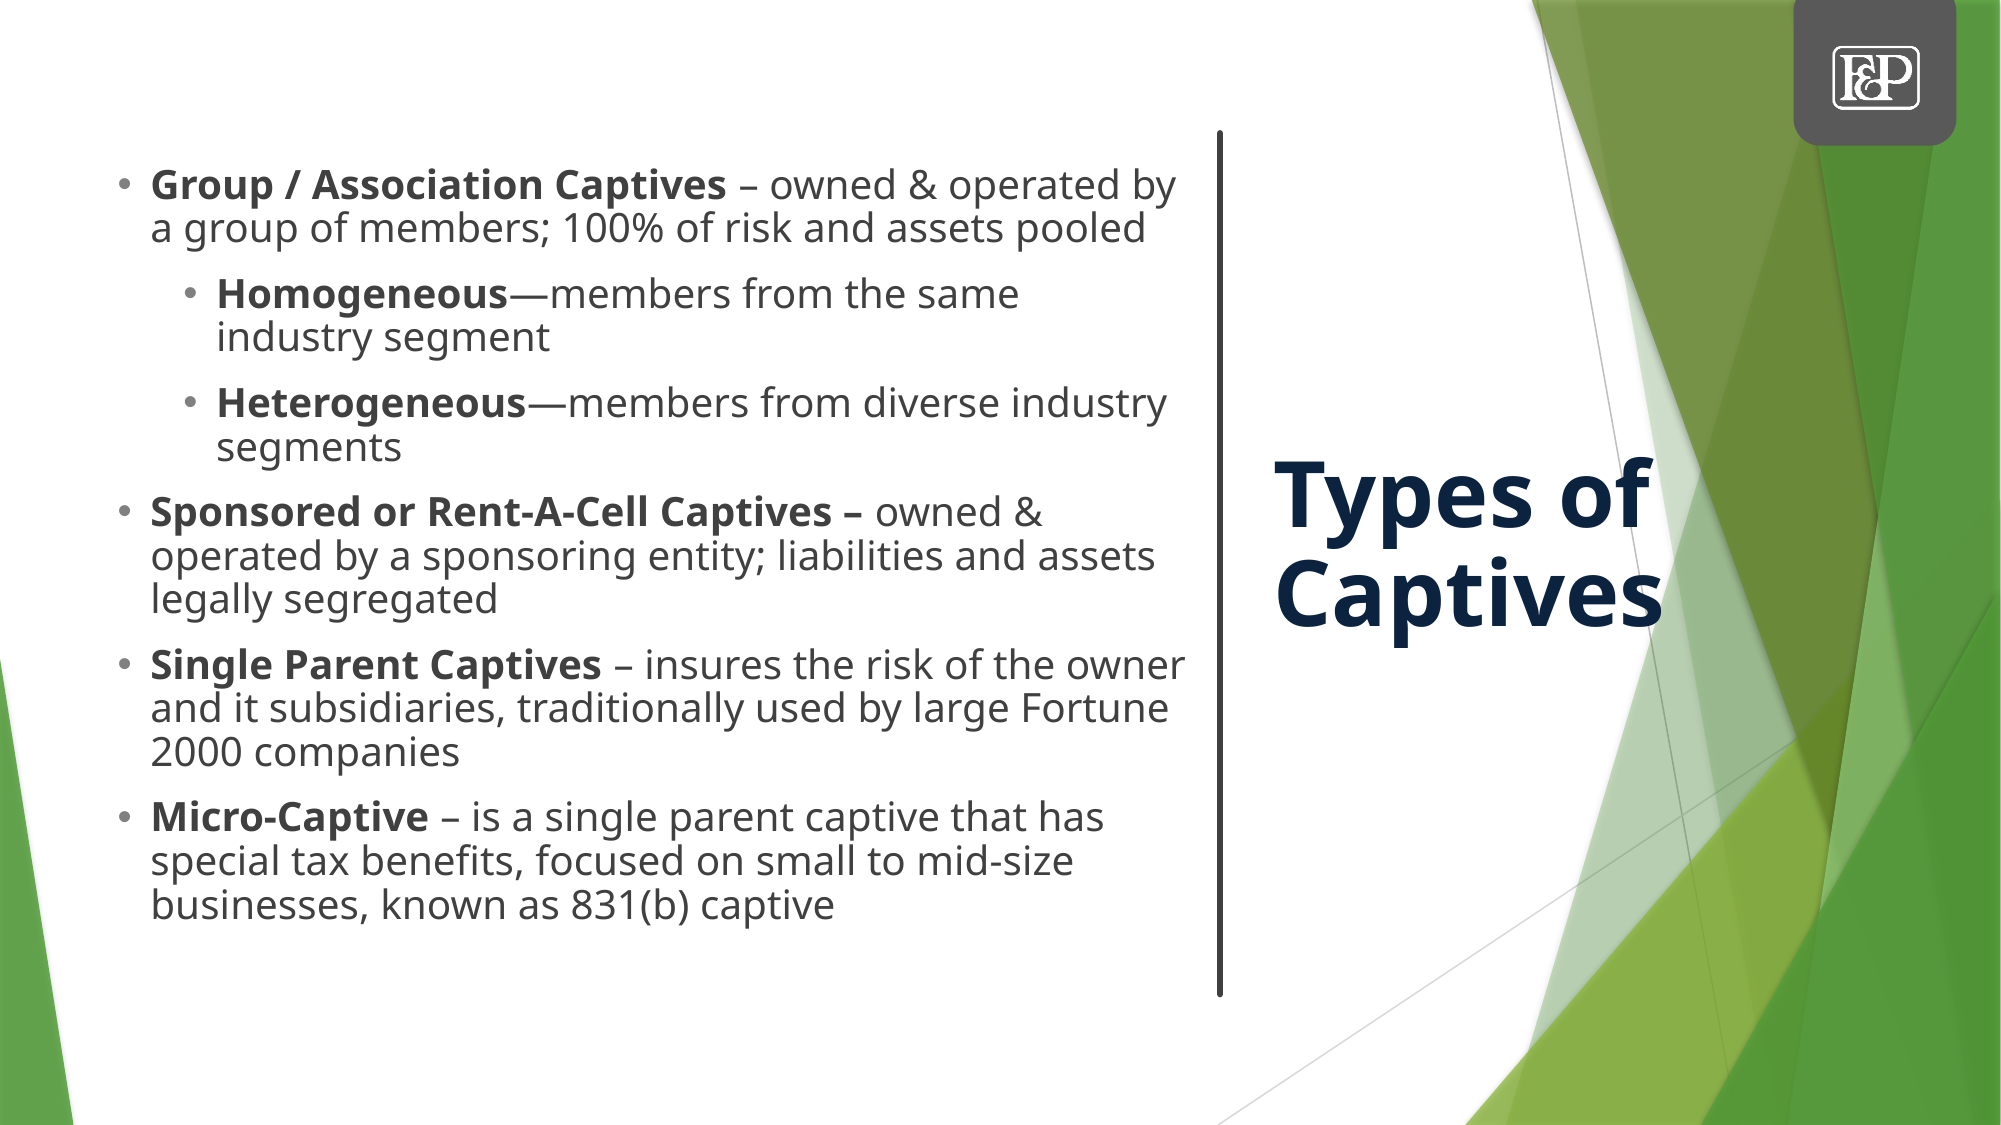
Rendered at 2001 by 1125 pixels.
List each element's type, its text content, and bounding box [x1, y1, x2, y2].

text_box Types of Captives [1258, 391, 1766, 654]
picture [1818, 30, 1927, 122]
text_box [1791, 0, 1958, 148]
text_box Group / Association Captives – owned & operated by a group of members; 100% of risk and assets pooled Homogeneous—members from the same industry segment Heterogeneous—members from diverse industry segments Sponsored or Rent-A-Cell Captives – owned & operated by a sponsoring entity; liabilities and assets legally segregated Single Parent Captives – insures the risk of the owner and it subsidiaries, traditionally used by large Fortune 2000 companies Micro-Captive – is a single parent captive that has special tax benefits, focused on small to mid-size businesses, known as 831(b) captive [102, 156, 1203, 984]
